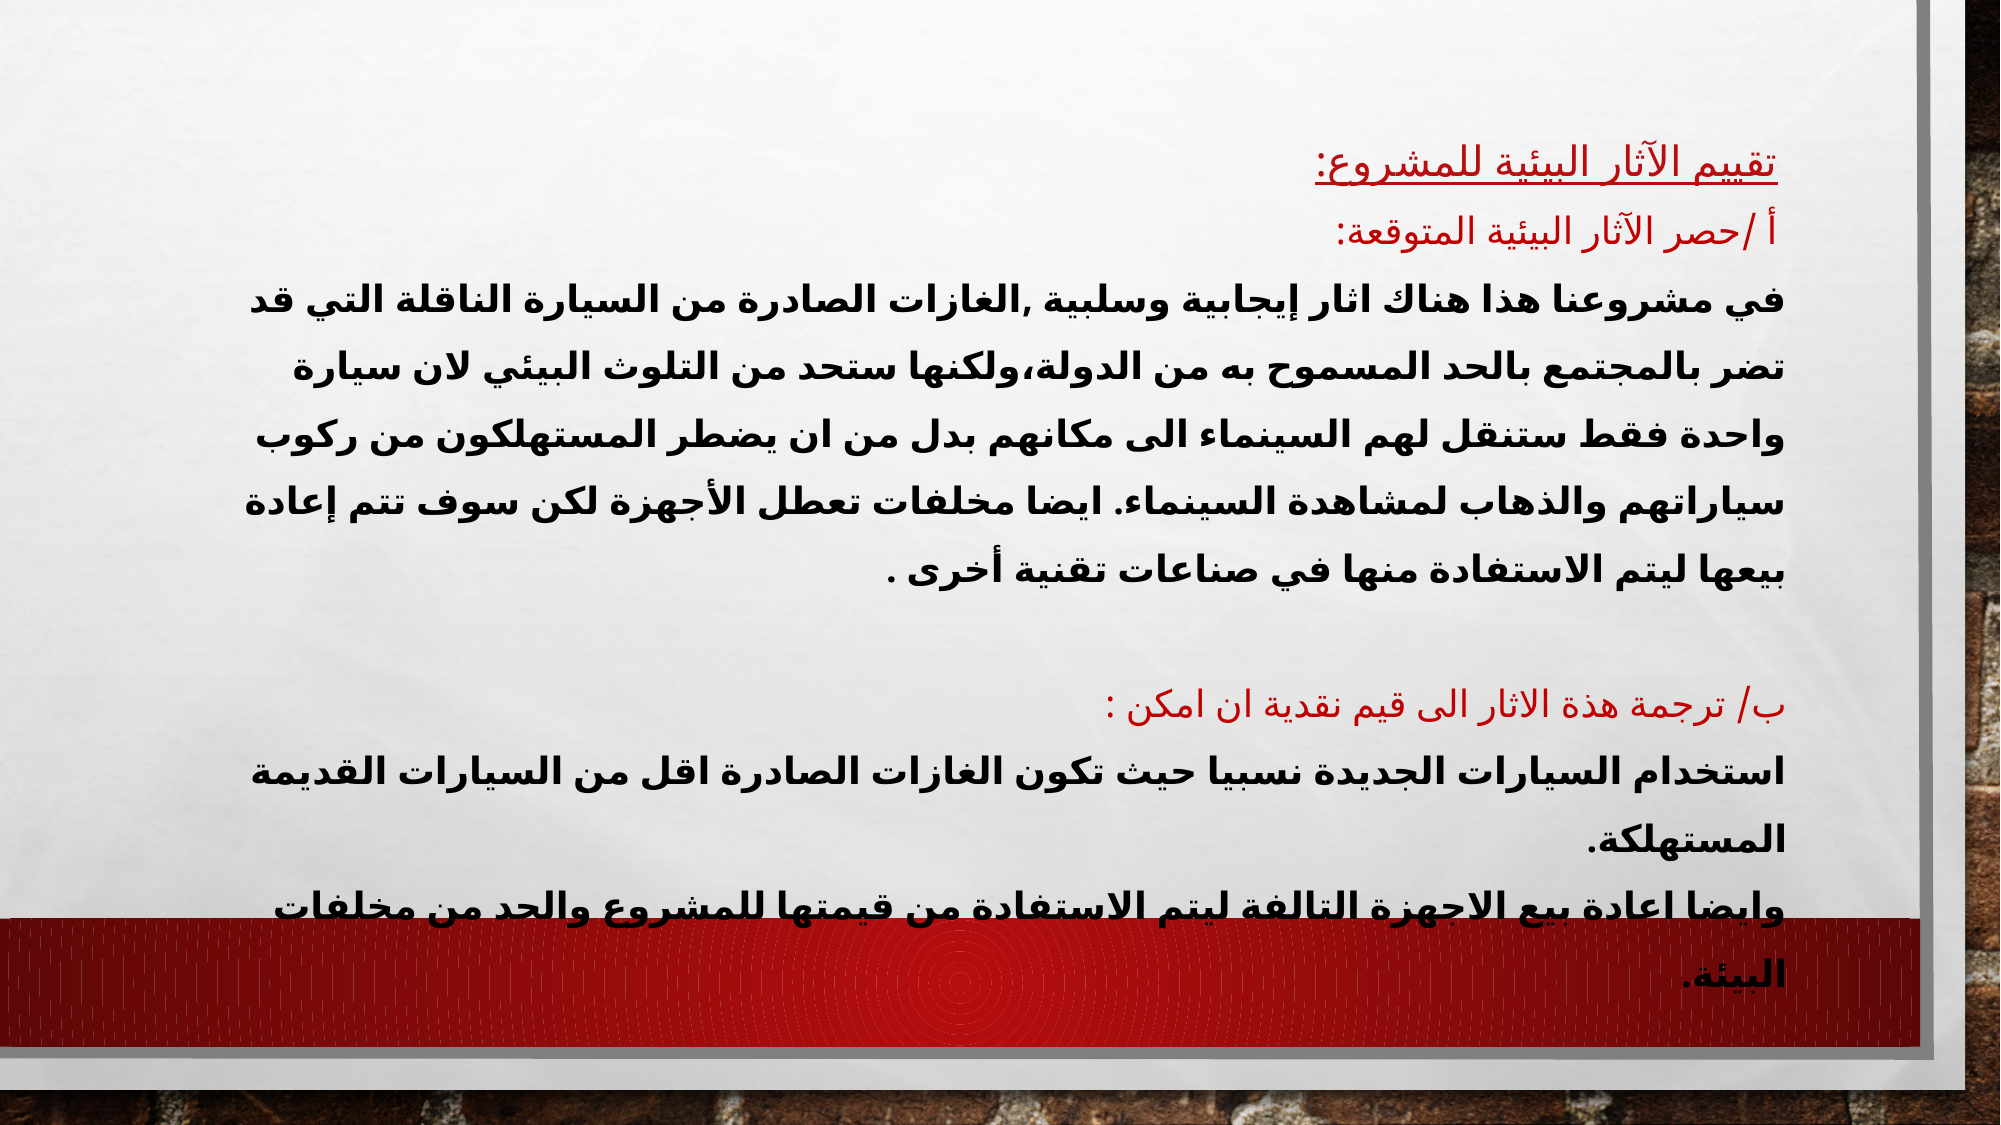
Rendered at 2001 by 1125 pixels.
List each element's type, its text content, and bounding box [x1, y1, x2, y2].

text_box تقييم الآثار البيئية للمشروع: أ /حصر الآثار البيئية المتوقعة: في مشروعنا هذا هناك اثار إيجابية وسلبية ,الغازات الصادرة من السيارة الناقلة التي قد تضر بالمجتمع بالحد المسموح به من الدولة،ولكنها ستحد من التلوث البيئي لان سيارة واحدة فقط ستنقل لهم السينماء الى مكانهم بدل من ان يضطر المستهلكون من ركوب سياراتهم والذهاب لمشاهدة السينماء. ايضا مخلفات تعطل الأجهزة لكن سوف تتم إعادة بيعها ليتم الاستفادة منها في صناعات تقنية أخرى . ب/ ترجمة هذة الاثار الى قيم نقدية ان امكن : استخدام السيارات الجديدة نسبيا حيث تكون الغازات الصادرة اقل من السيارات القديمة المستهلكة. وايضا اعادة بيع الاجهزة التالفة ليتم الاستفادة من قيمتها للمشروع والحد من مخلفات البيئة. [162, 34, 1803, 1070]
picture [0, 0, 2000, 1125]
